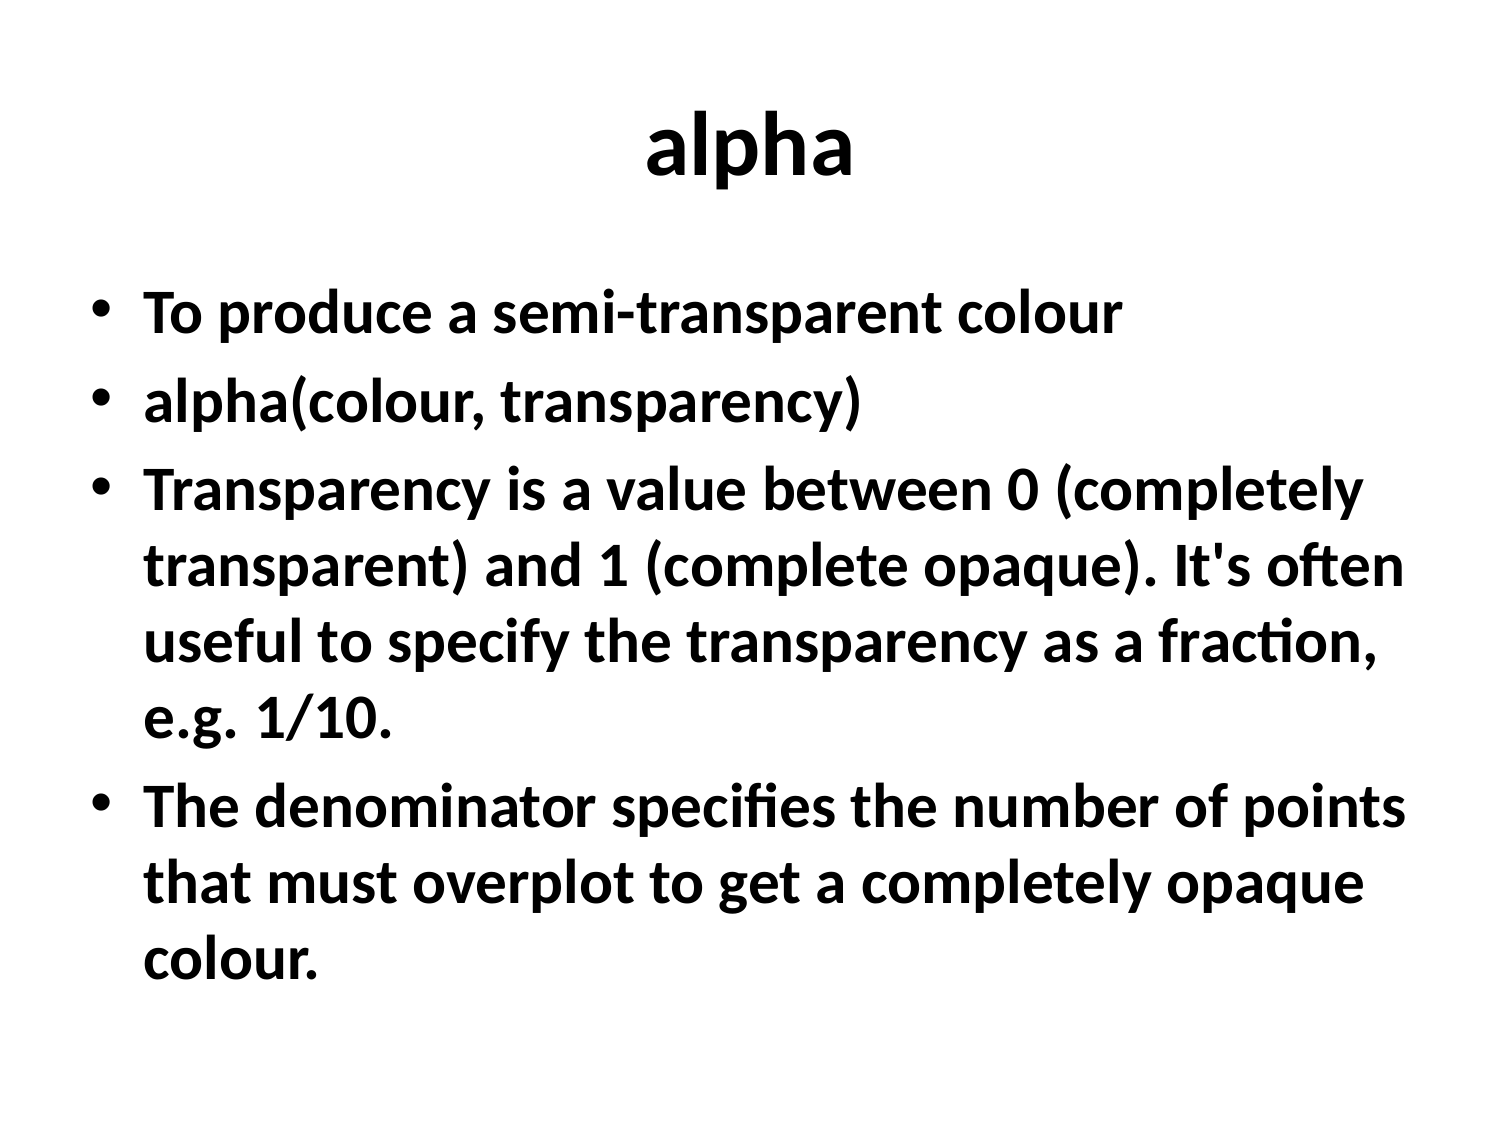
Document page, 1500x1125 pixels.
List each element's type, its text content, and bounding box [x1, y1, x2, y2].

title alpha [75, 45, 1425, 233]
list To produce a semi-transparent colour alpha(colour, transparency) Transparency is a value between 0 (completely transparent) and 1 (complete opaque). It's often useful to specify the transparency as a fraction, e.g. 1/10. The denominator specifies the number of points that must overplot to get a completely opaque colour. [75, 262, 1425, 1005]
